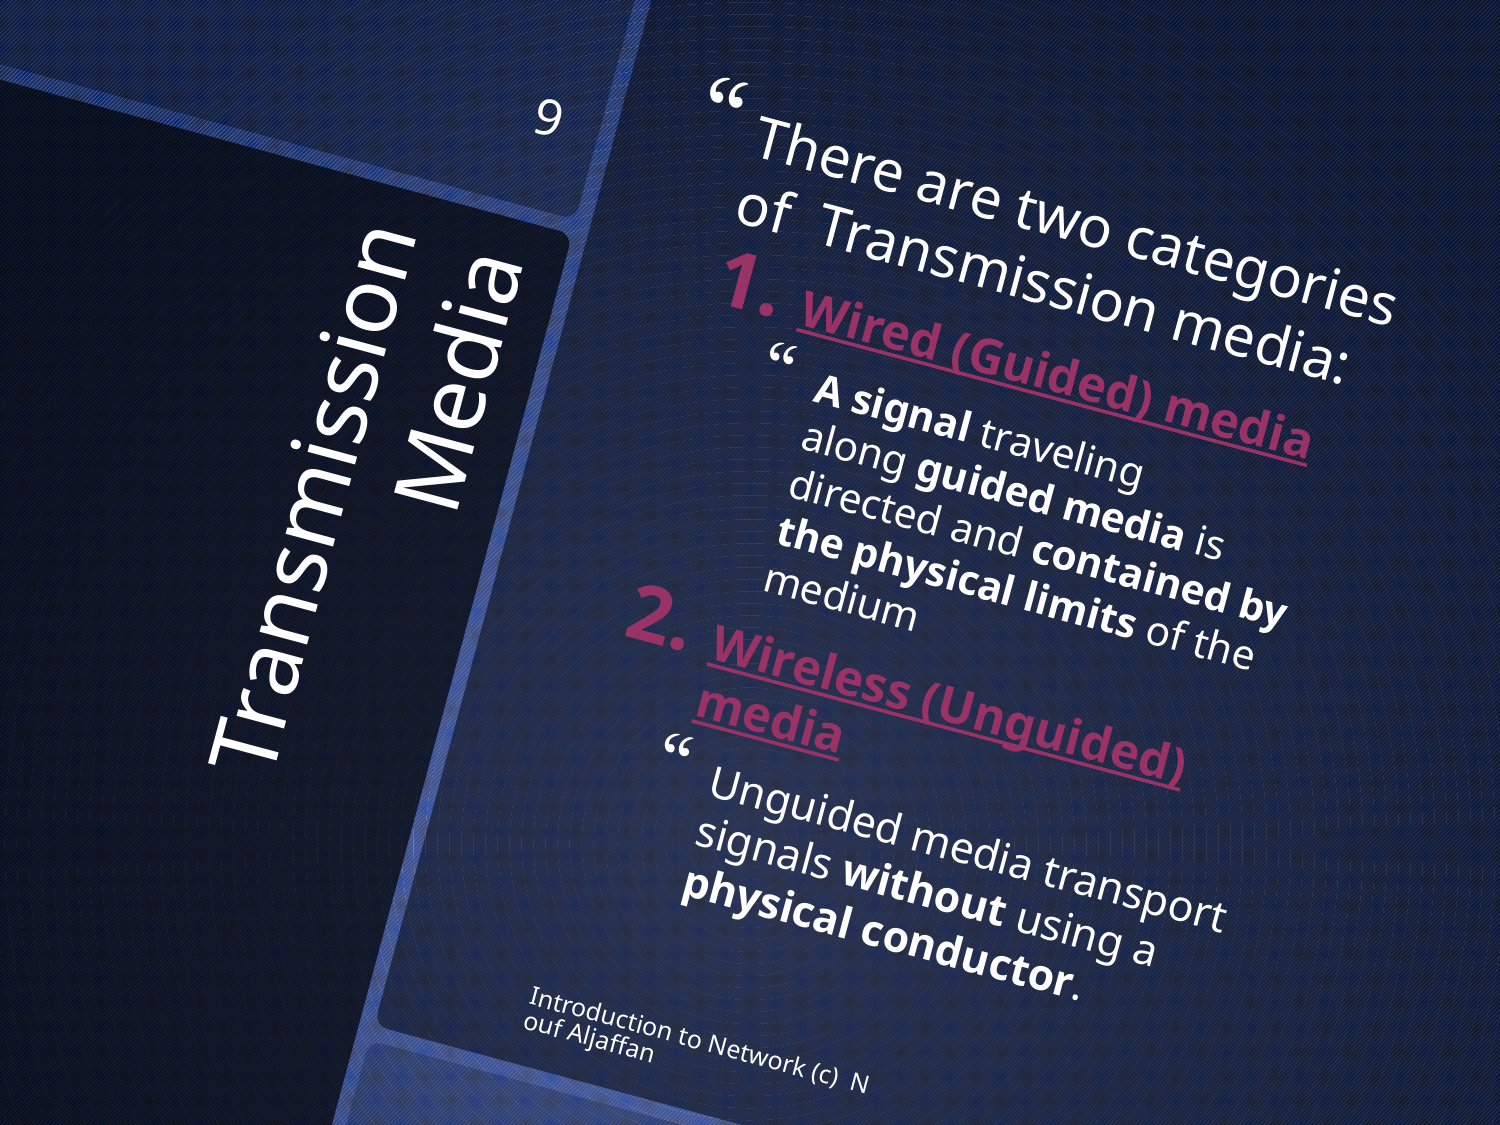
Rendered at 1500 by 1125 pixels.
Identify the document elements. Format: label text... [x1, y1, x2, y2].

slide_number 9 [206, 1, 585, 157]
footer Introduction to Network (c) Nouf Aljaffan [508, 963, 903, 1123]
title Transmission Media [69, 181, 554, 1056]
list There are two categories of Transmission media: Wired (Guided) media A signal traveling along guided media is directed and contained by the physical limits of the medium Wireless (Unguided) media Unguided media transport signals without using a physical conductor. [475, 72, 1430, 1076]
